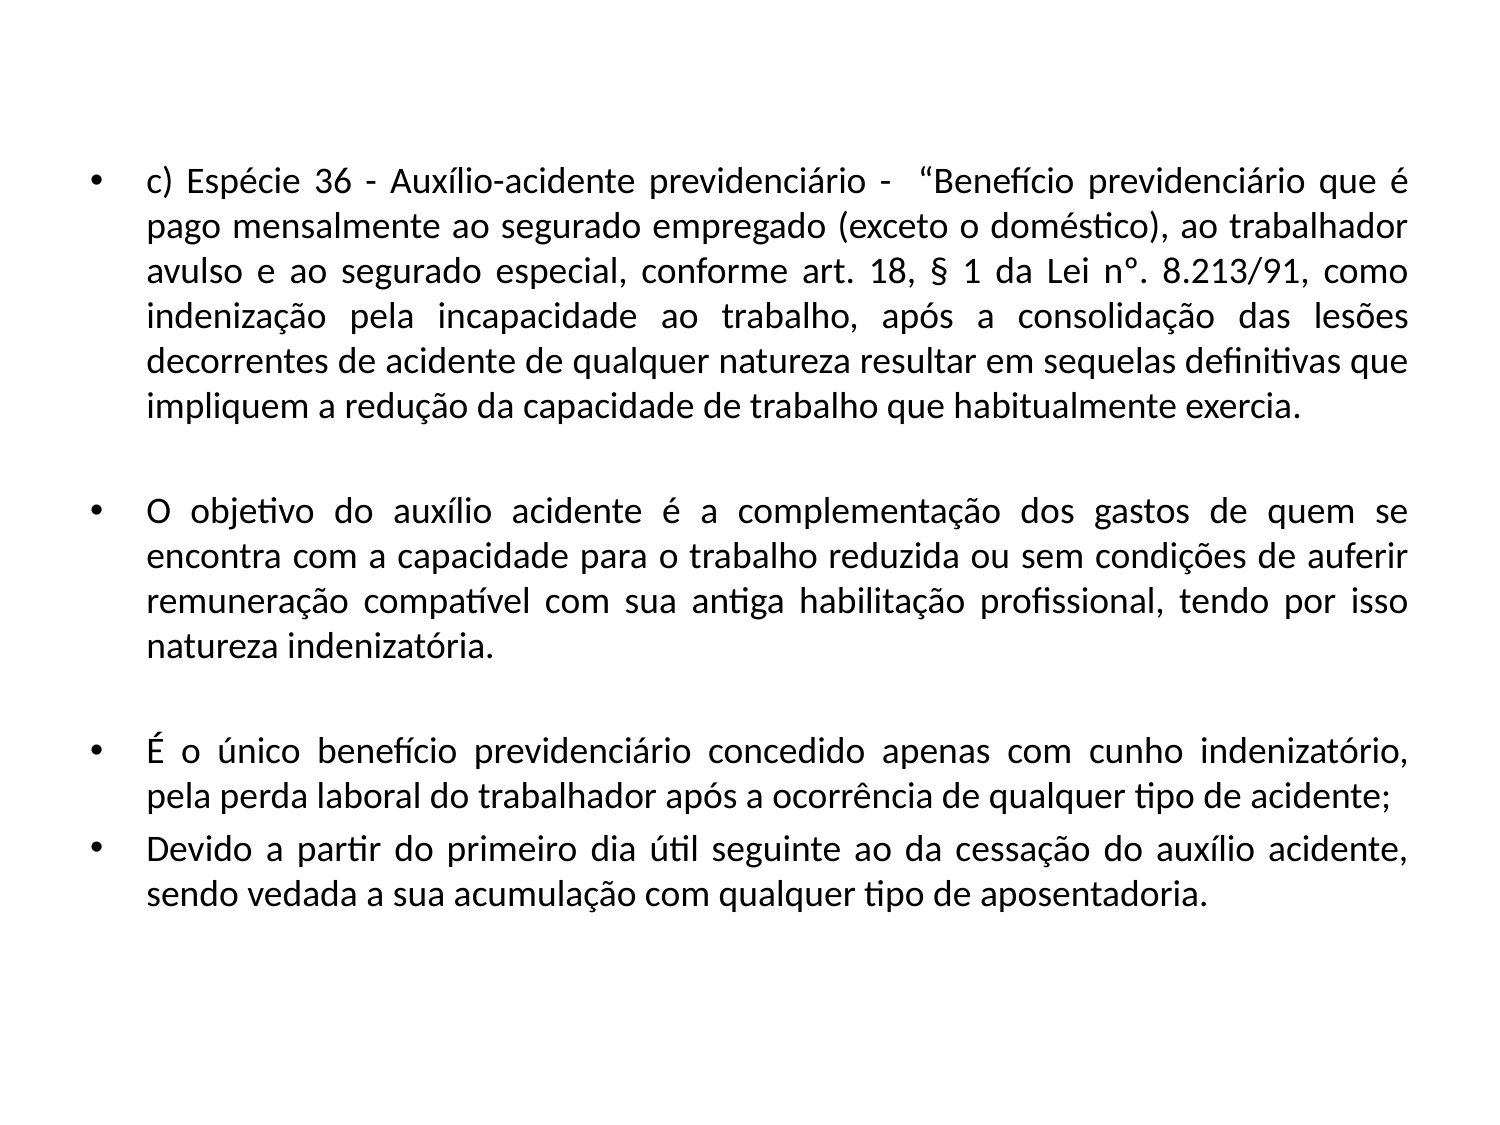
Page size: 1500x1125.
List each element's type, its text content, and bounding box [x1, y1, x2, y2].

list c) Espécie 36 - Auxílio-acidente previdenciário - “Benefício previdenciário que é pago mensalmente ao segurado empregado (exceto o doméstico), ao trabalhador avulso e ao segurado especial, conforme art. 18, § 1 da Lei nº. 8.213/91, como indenização pela incapacidade ao trabalho, após a consolidação das lesões decorrentes de acidente de qualquer natureza resultar em sequelas definitivas que impliquem a redução da capacidade de trabalho que habitualmente exercia. O objetivo do auxílio acidente é a complementação dos gastos de quem se encontra com a capacidade para o trabalho reduzida ou sem condições de auferir remuneração compatível com sua antiga habilitação profissional, tendo por isso natureza indenizatória. É o único benefício previdenciário concedido apenas com cunho indenizatório, pela perda laboral do trabalhador após a ocorrência de qualquer tipo de acidente; Devido a partir do primeiro dia útil seguinte ao da cessação do auxílio acidente, sendo vedada a sua acumulação com qualquer tipo de aposentadoria. [75, 149, 1425, 1005]
